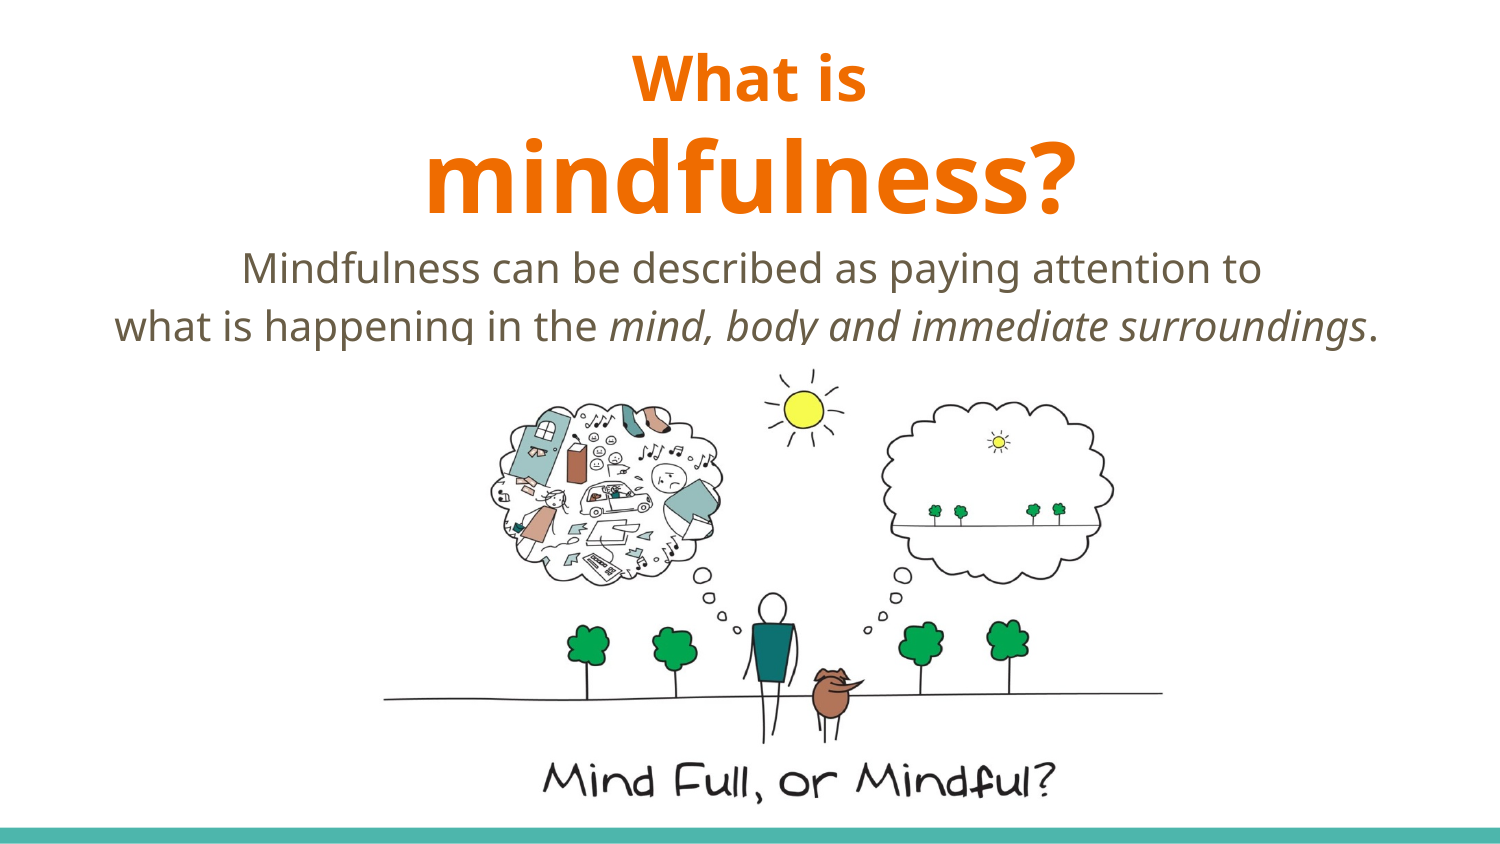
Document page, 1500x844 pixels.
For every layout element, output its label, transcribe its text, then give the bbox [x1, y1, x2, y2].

list Mindfulness can be described as paying attention to what is happening in the mind, body and immediate surroundings. [35, 219, 1469, 762]
title What is mindfulness? [51, 23, 1449, 189]
picture [379, 344, 1174, 827]
